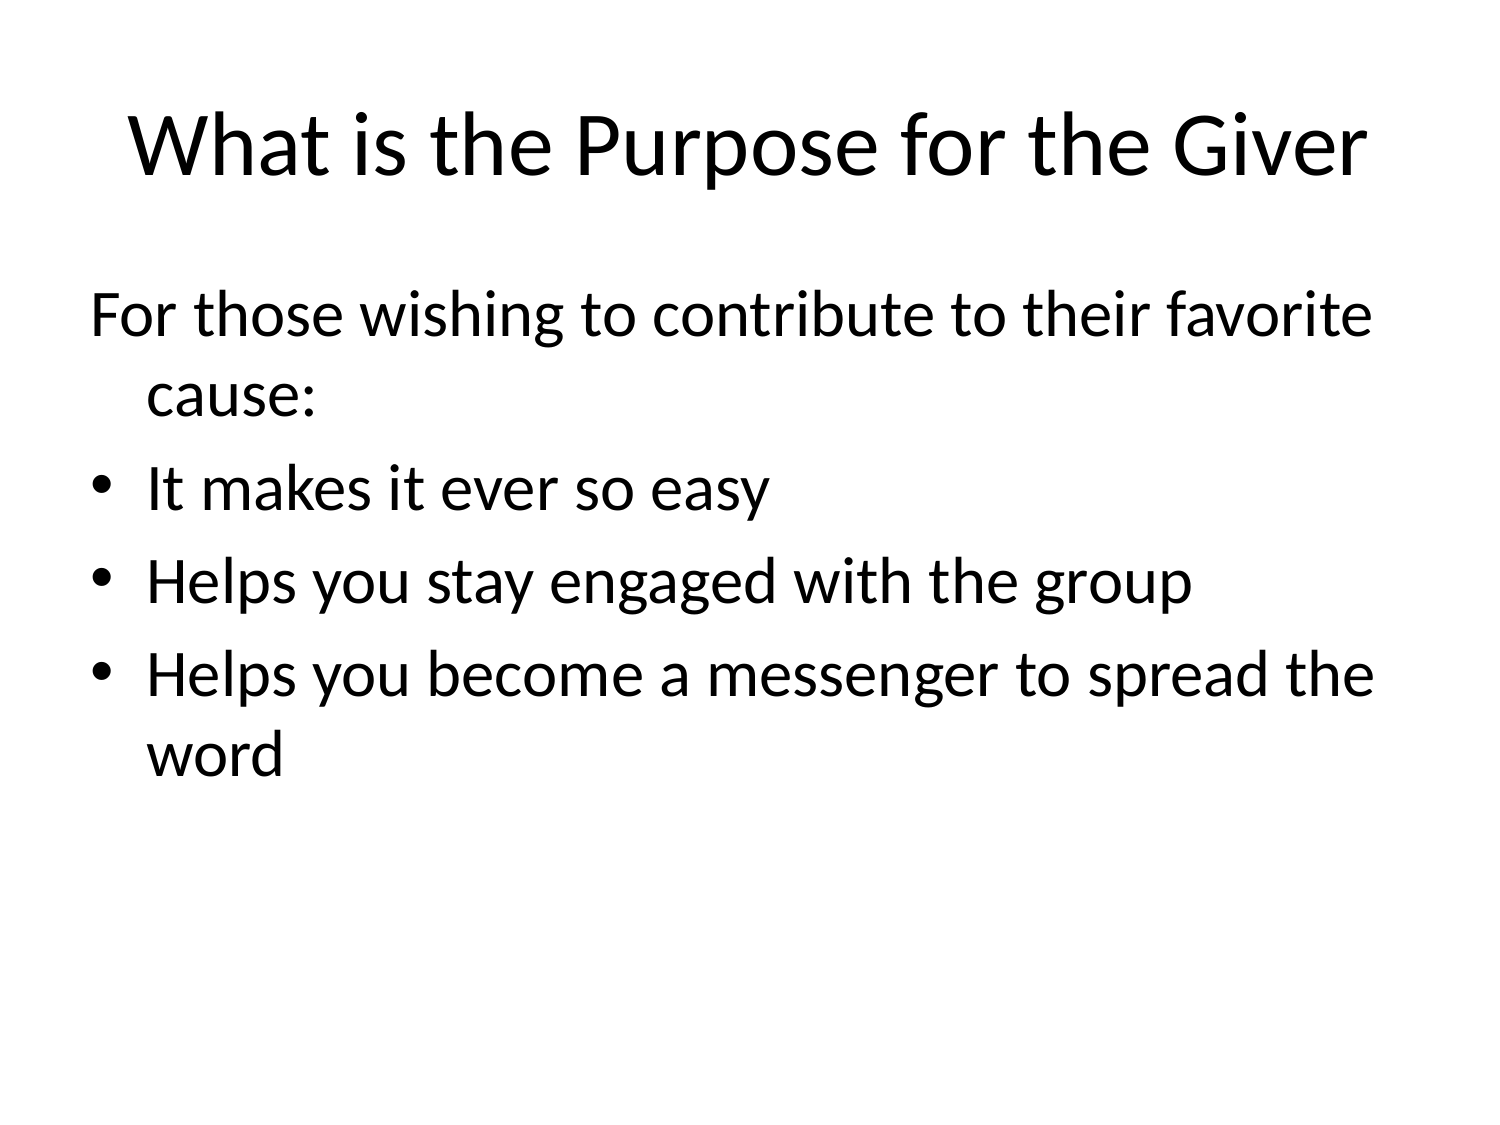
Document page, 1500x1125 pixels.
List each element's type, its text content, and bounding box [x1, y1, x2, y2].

list For those wishing to contribute to their favorite cause: It makes it ever so easy Helps you stay engaged with the group Helps you become a messenger to spread the word [75, 262, 1425, 1005]
title What is the Purpose for the Giver [75, 45, 1425, 233]
